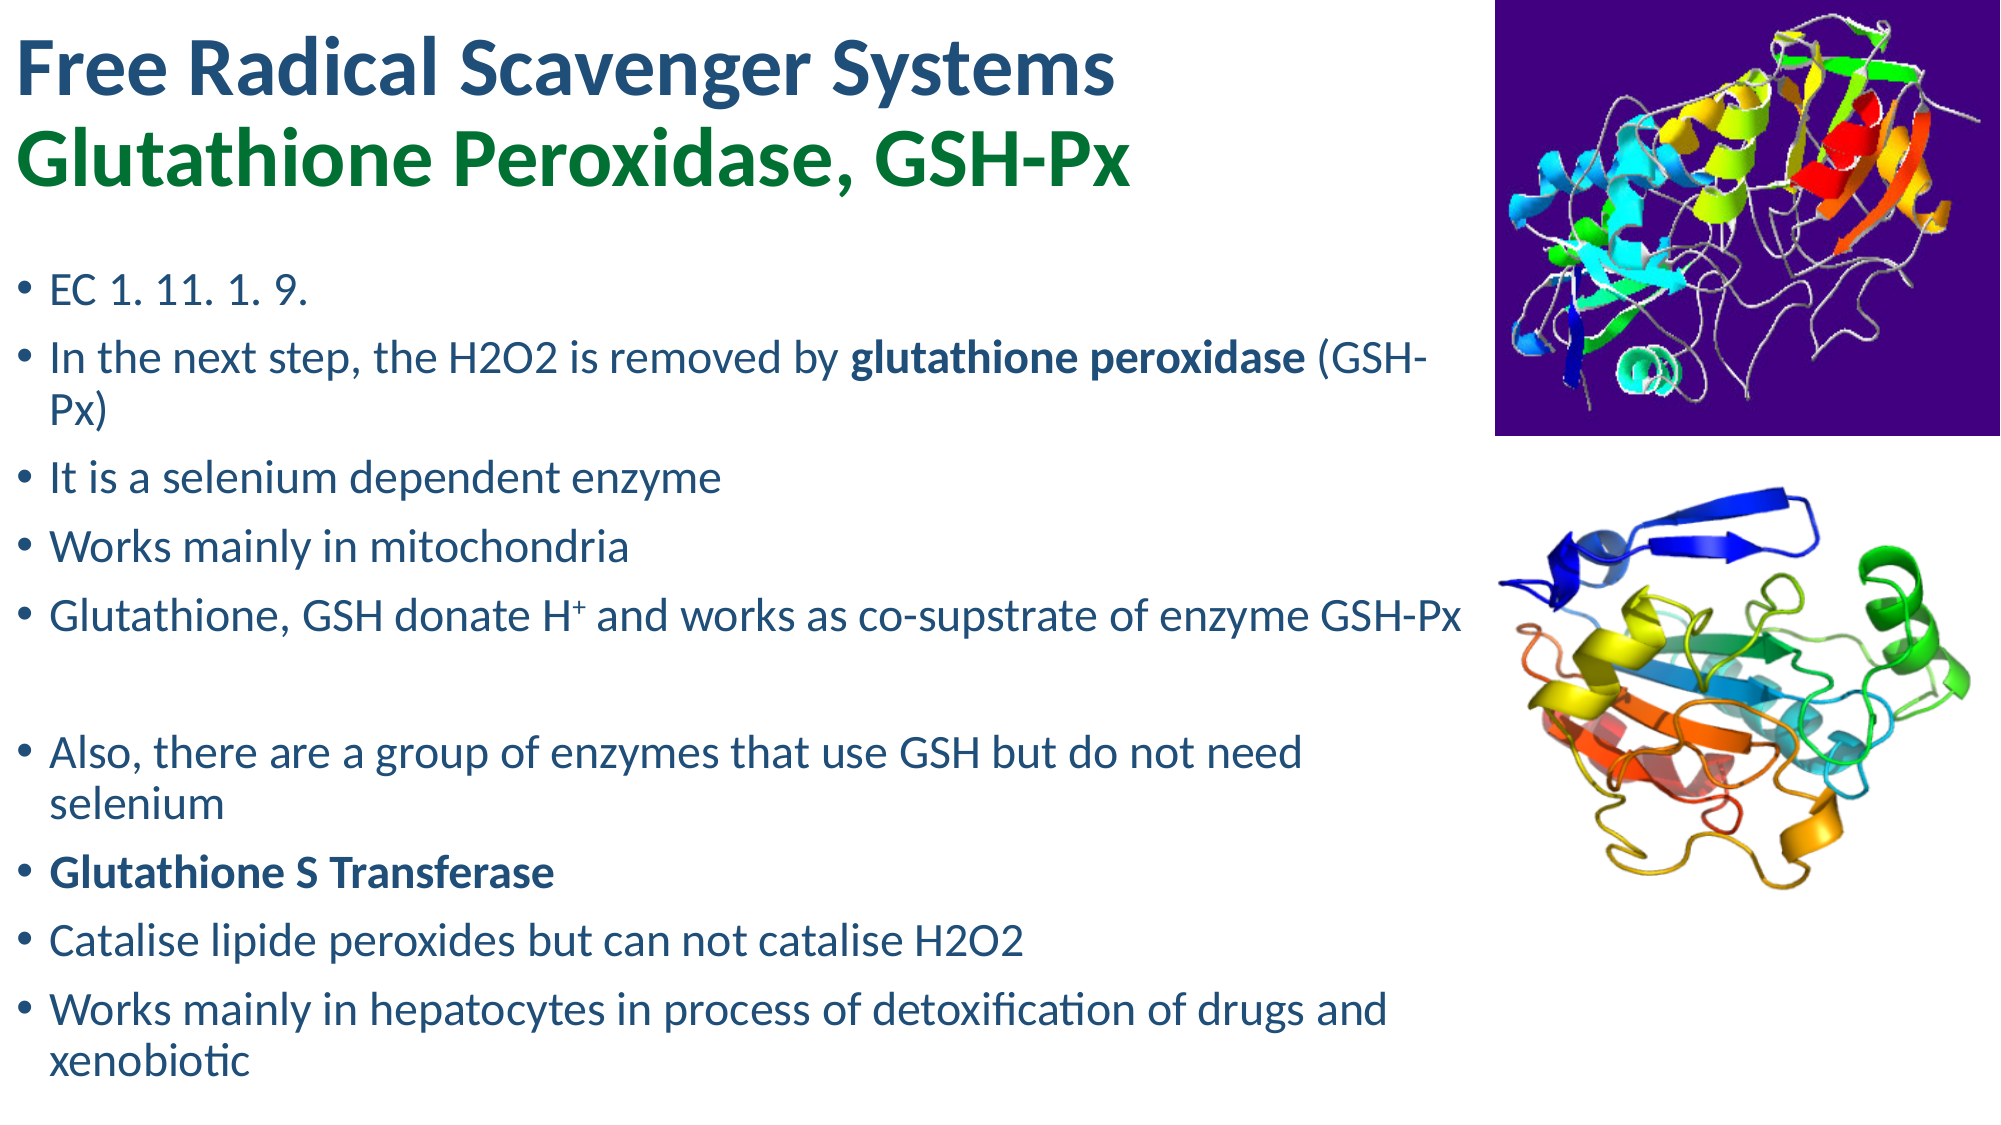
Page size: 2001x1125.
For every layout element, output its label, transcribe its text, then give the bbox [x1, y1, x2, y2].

title Free Radical Scavenger Systems Glutathione Peroxidase, GSH-Px [1, 14, 1435, 213]
picture [1483, 459, 1990, 916]
picture [1495, 0, 2000, 436]
list ЕС 1. 11. 1. 9. In the next step, the H2O2 is removed by glutathione peroxidase (GSH-Px) It is a selenium dependent enzyme Works mainly in mitochondria Glutathione, GSH donate H+ and works as co-supstrate of enzyme GSH-Px Also, there are a group of enzymes that use GSH but do not need selenium Glutathione S Transferase Catalise lipide peroxides but can not catalise H2O2 Works mainly in hepatocytes in process of detoxification of drugs and xenobiotic [1, 256, 1498, 1098]
